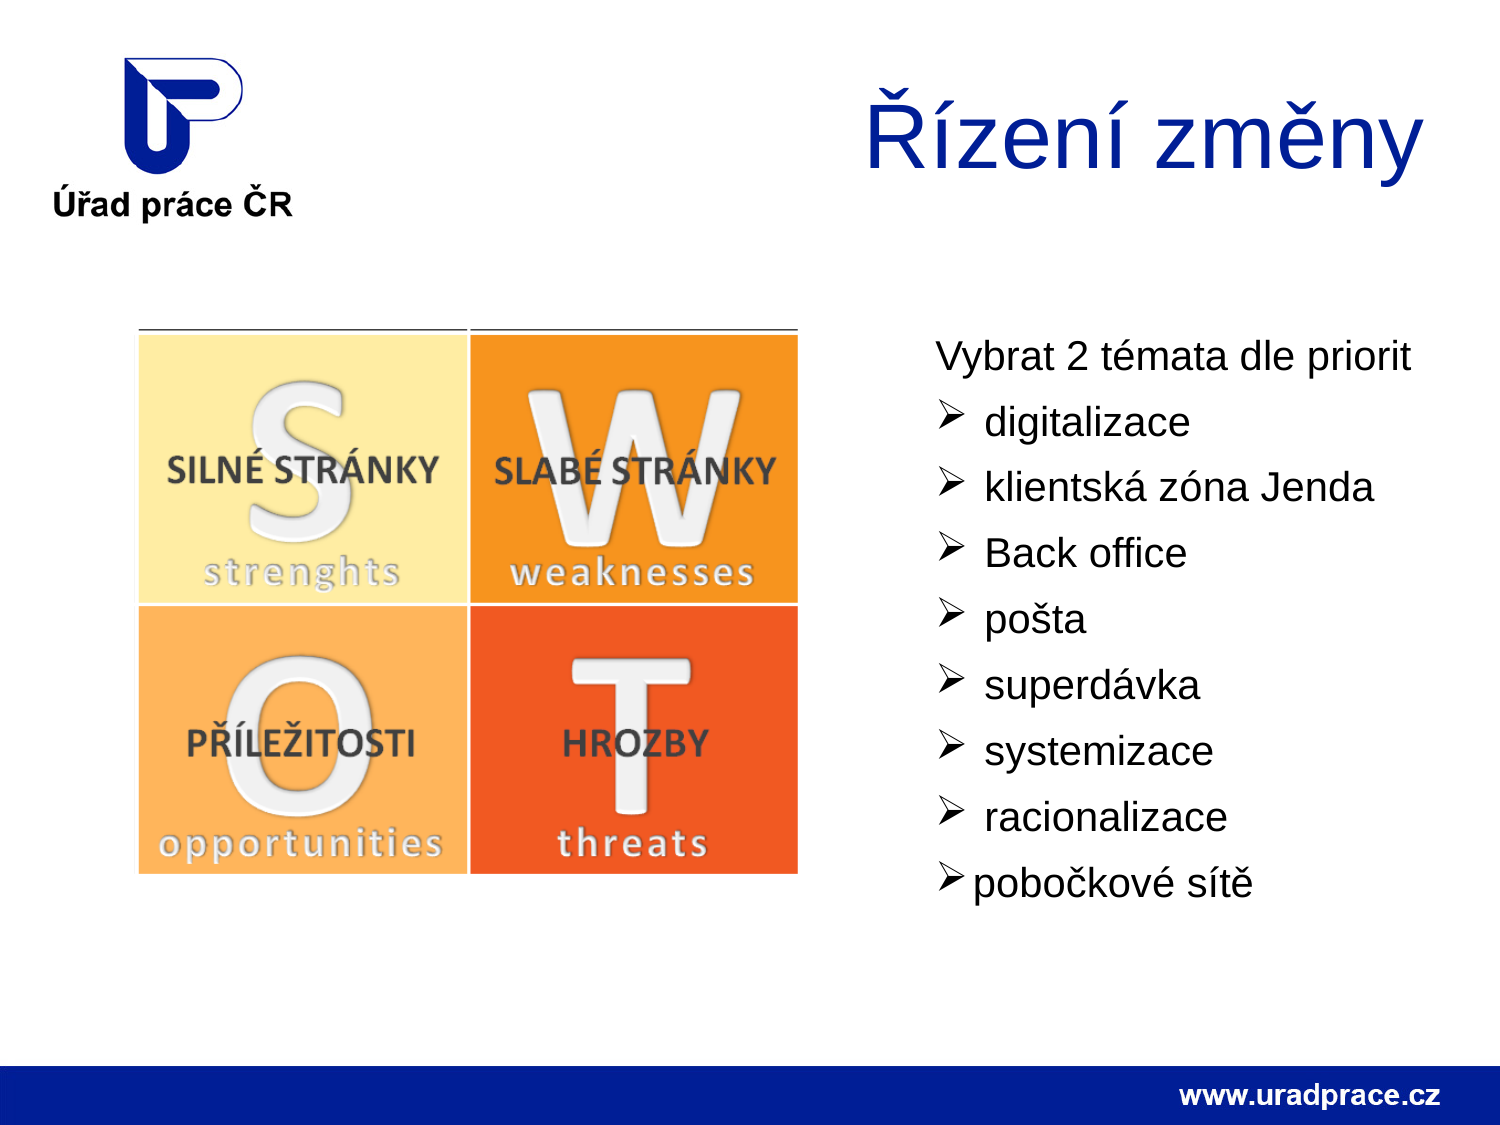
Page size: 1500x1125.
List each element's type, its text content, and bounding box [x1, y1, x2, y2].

picture [0, 0, 1500, 1125]
list Vybrat 2 témata dle priorit digitalizace klientská zóna Jenda Back office pošta superdávka systemizace racionalizace pobočkové sítě [935, 263, 1426, 916]
title Řízení změny [75, 44, 1425, 233]
list [75, 263, 897, 1037]
